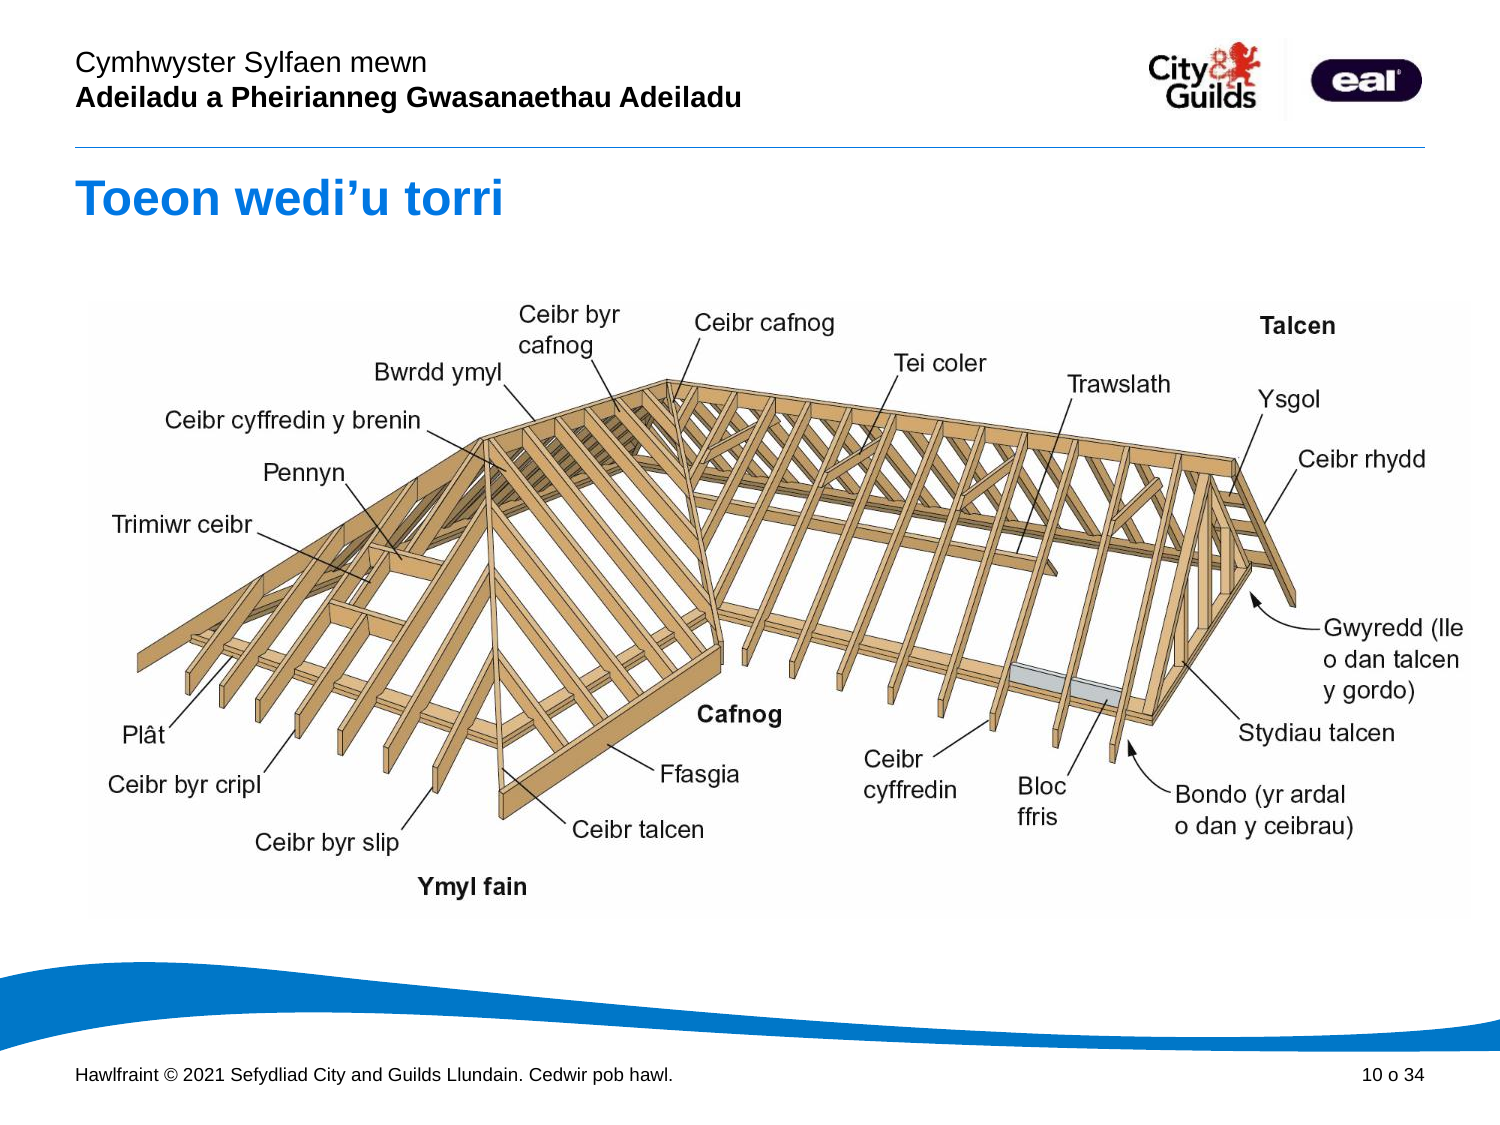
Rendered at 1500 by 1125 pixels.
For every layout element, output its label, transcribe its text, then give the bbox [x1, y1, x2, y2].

title Toeon wedi’u torri [74, 164, 1426, 228]
picture [1149, 38, 1422, 121]
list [88, 300, 1471, 919]
